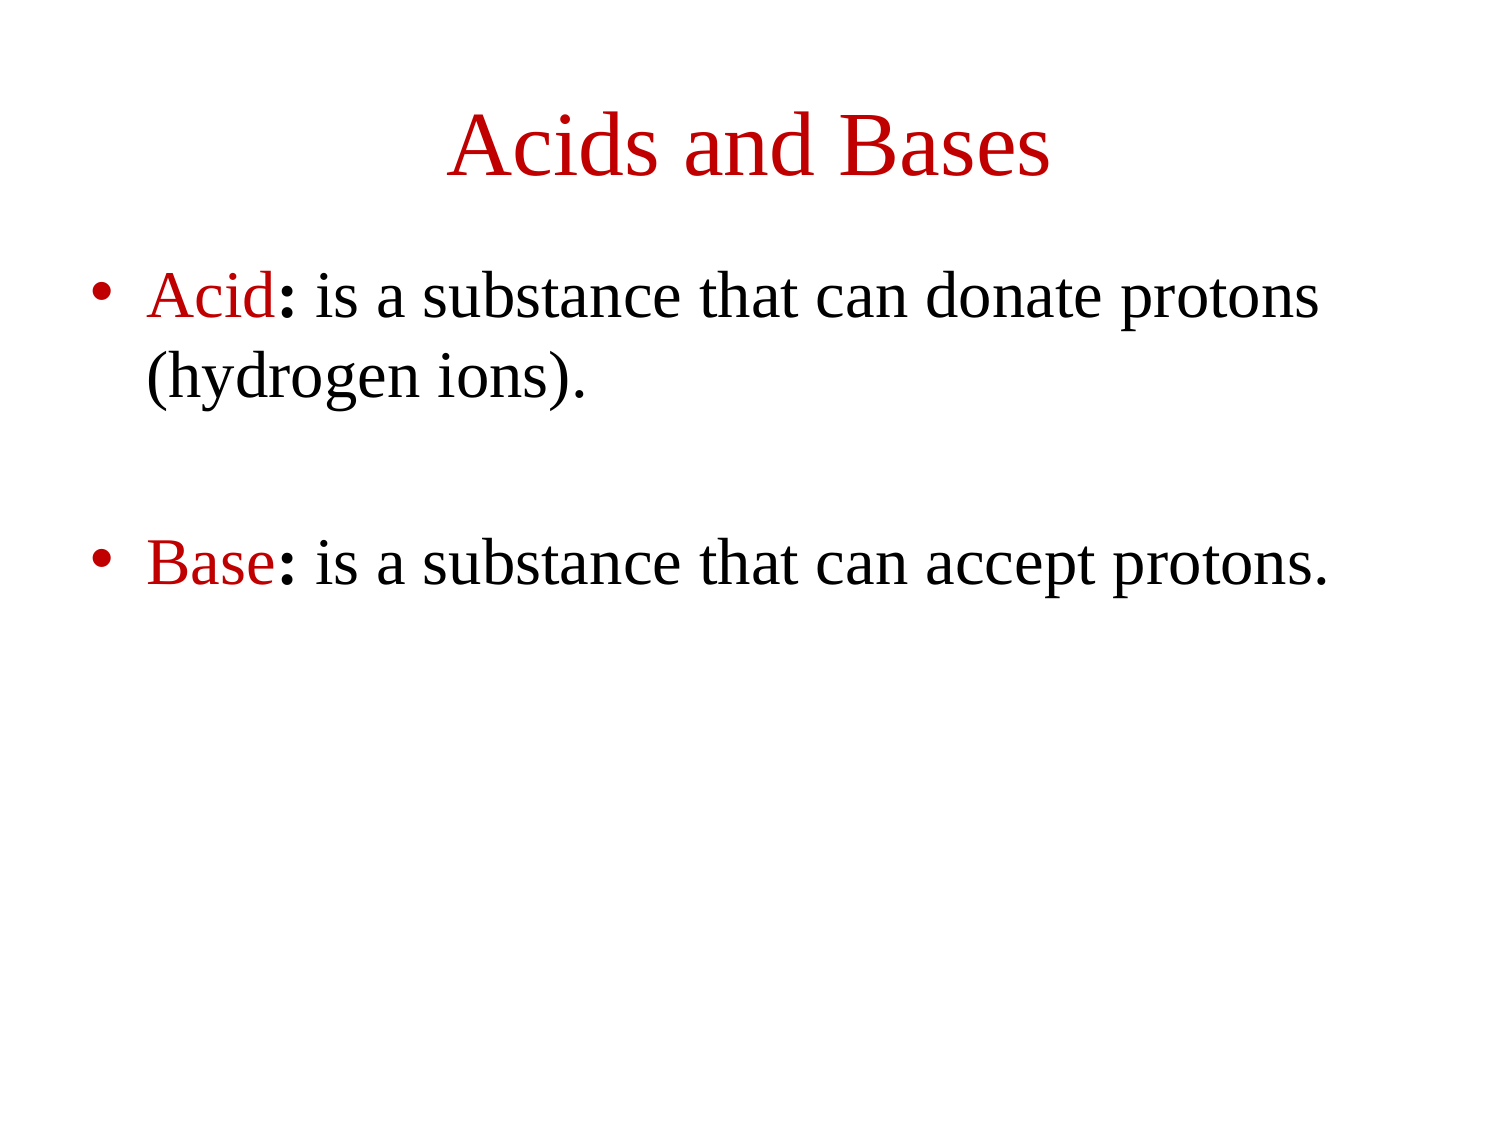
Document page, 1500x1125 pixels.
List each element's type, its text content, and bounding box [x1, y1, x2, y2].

list Acid: is a substance that can donate protons (hydrogen ions). Base: is a substance that can accept protons. [75, 243, 1488, 1050]
title Acids and Bases [75, 45, 1425, 233]
